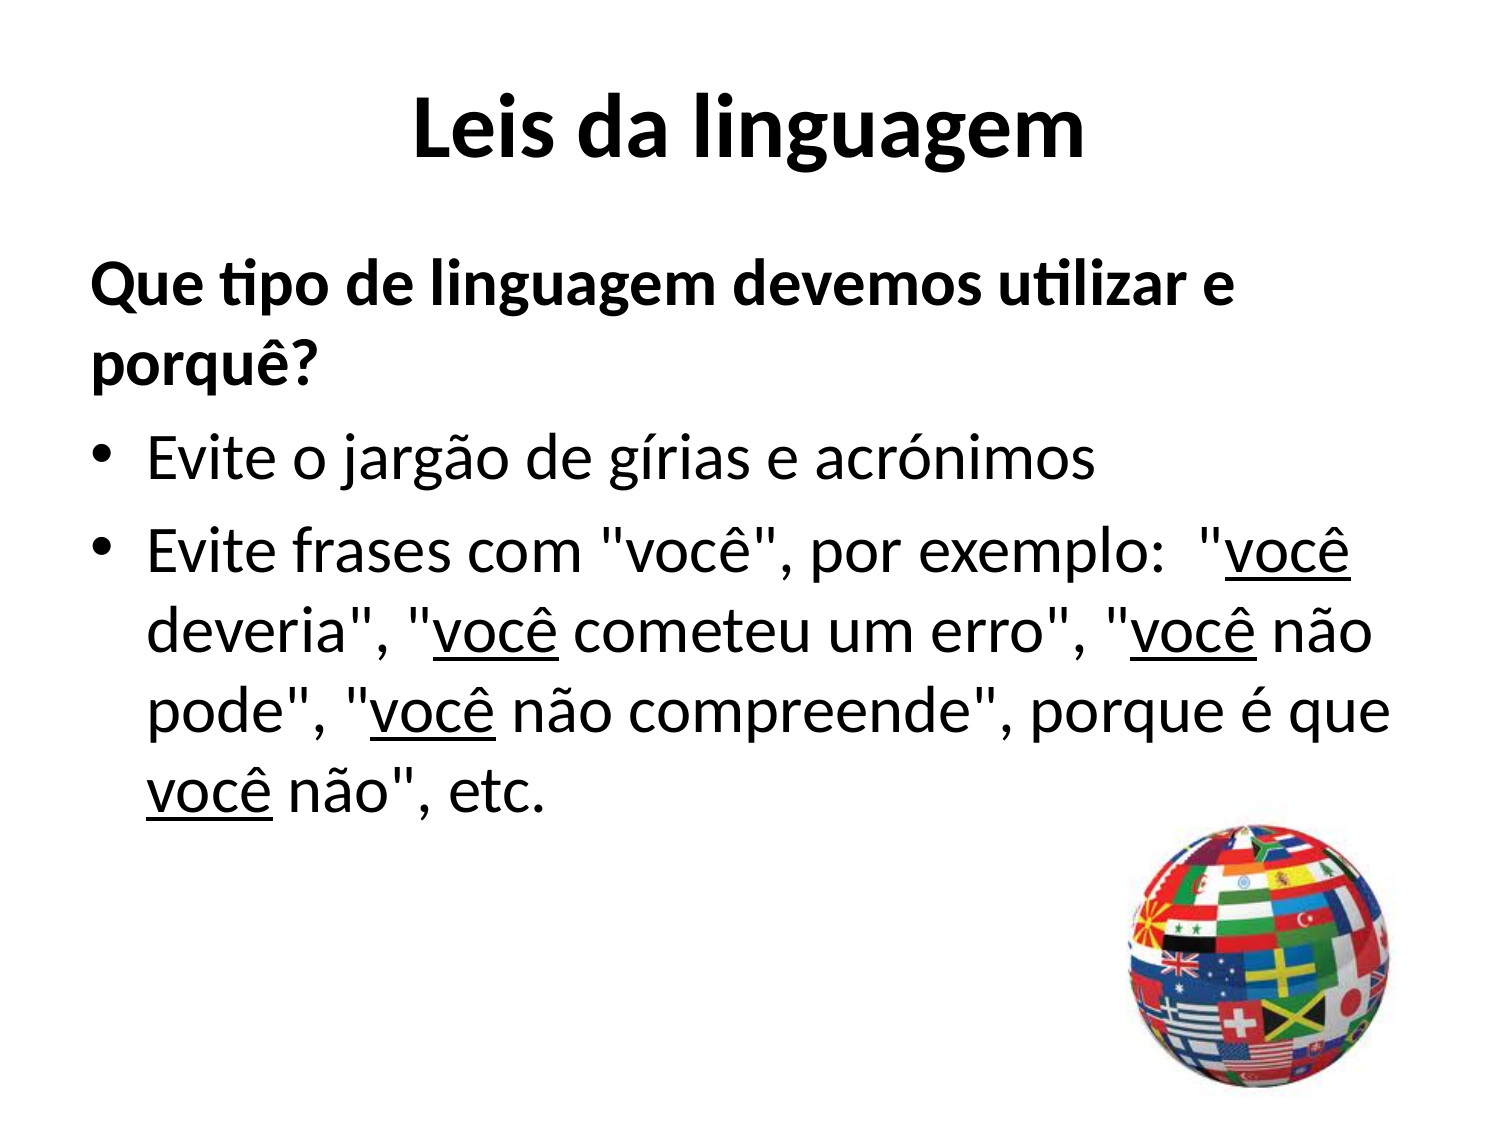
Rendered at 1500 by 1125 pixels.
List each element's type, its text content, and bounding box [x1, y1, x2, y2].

picture [1078, 779, 1430, 1114]
list Que tipo de linguagem devemos utilizar e porquê? Evite o jargão de gírias e acrónimos Evite frases com "você", por exemplo: "você deveria", "você cometeu um erro", "você não pode", "você não compreende", porque é que você não", etc. [74, 231, 1459, 1006]
title Leis da linguagem [74, 44, 1426, 197]
